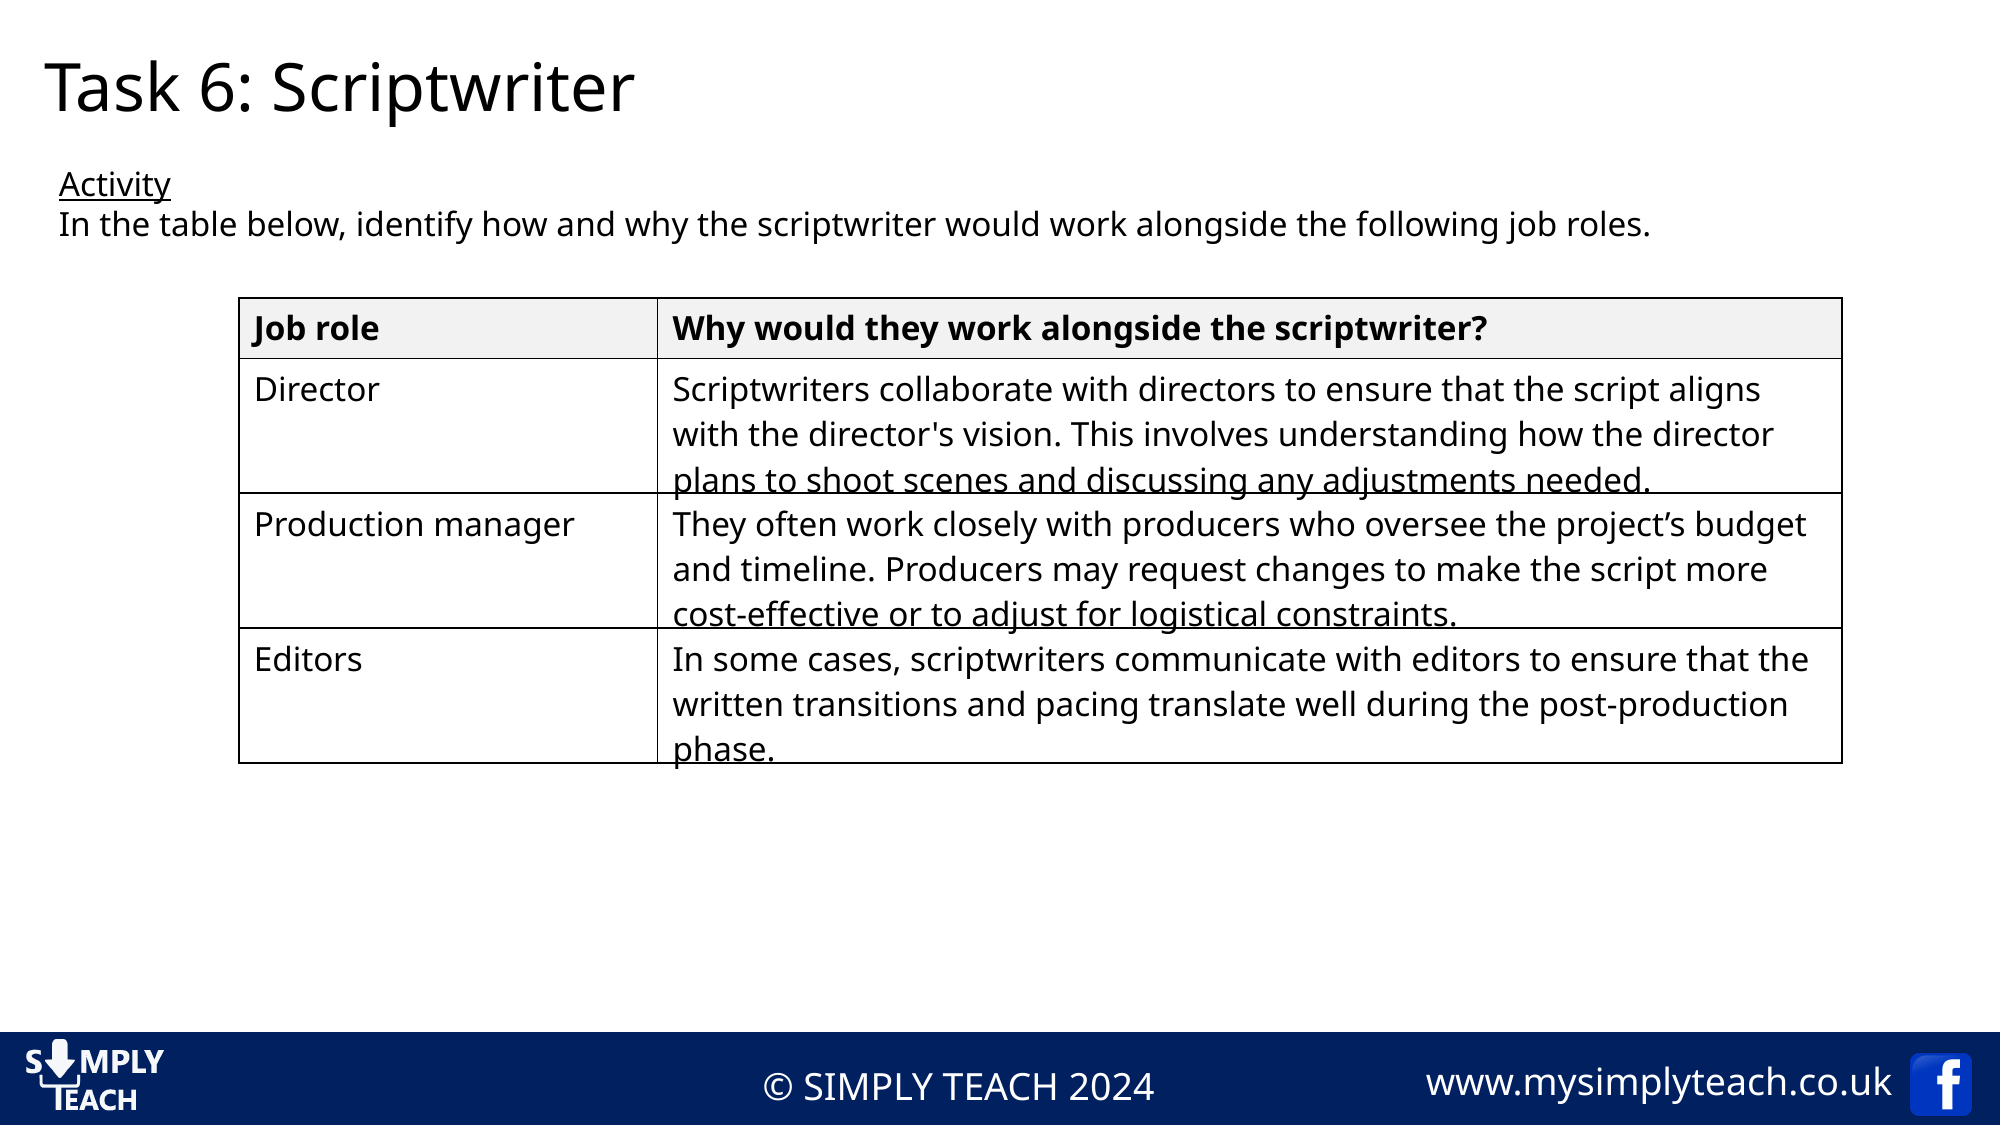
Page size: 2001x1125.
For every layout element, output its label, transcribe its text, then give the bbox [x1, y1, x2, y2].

picture [15, 1033, 182, 1122]
table_cell They often work closely with producers who oversee the project’s budget and timeline. Producers may request changes to make the script more cost-effective or to adjust for logistical constraints. [658, 494, 1841, 627]
text_box © SIMPLY TEACH 2024 [621, 1055, 1296, 1115]
table_cell Scriptwriters collaborate with directors to ensure that the script aligns with the director's vision. This involves understanding how the director plans to shoot scenes and discussing any adjustments needed. [658, 359, 1841, 492]
text_box www.mysimplyteach.co.uk [1411, 1050, 1907, 1111]
table_cell Production manager [240, 494, 657, 627]
table_header Job role [240, 299, 657, 358]
table_cell Editors [240, 629, 657, 762]
text_box [0, 1032, 2000, 1125]
text_box Activity In the table below, identify how and why the scriptwriter would work alongside the following job roles. [44, 155, 1767, 250]
table_cell In some cases, scriptwriters communicate with editors to ensure that the written transitions and pacing translate well during the post-production phase. [658, 629, 1841, 762]
picture [1907, 1050, 1976, 1119]
table_header Why would they work alongside the scriptwriter? [658, 299, 1841, 358]
table_cell Director [240, 359, 657, 492]
text_box Task 6: Scriptwriter [29, 37, 1537, 133]
